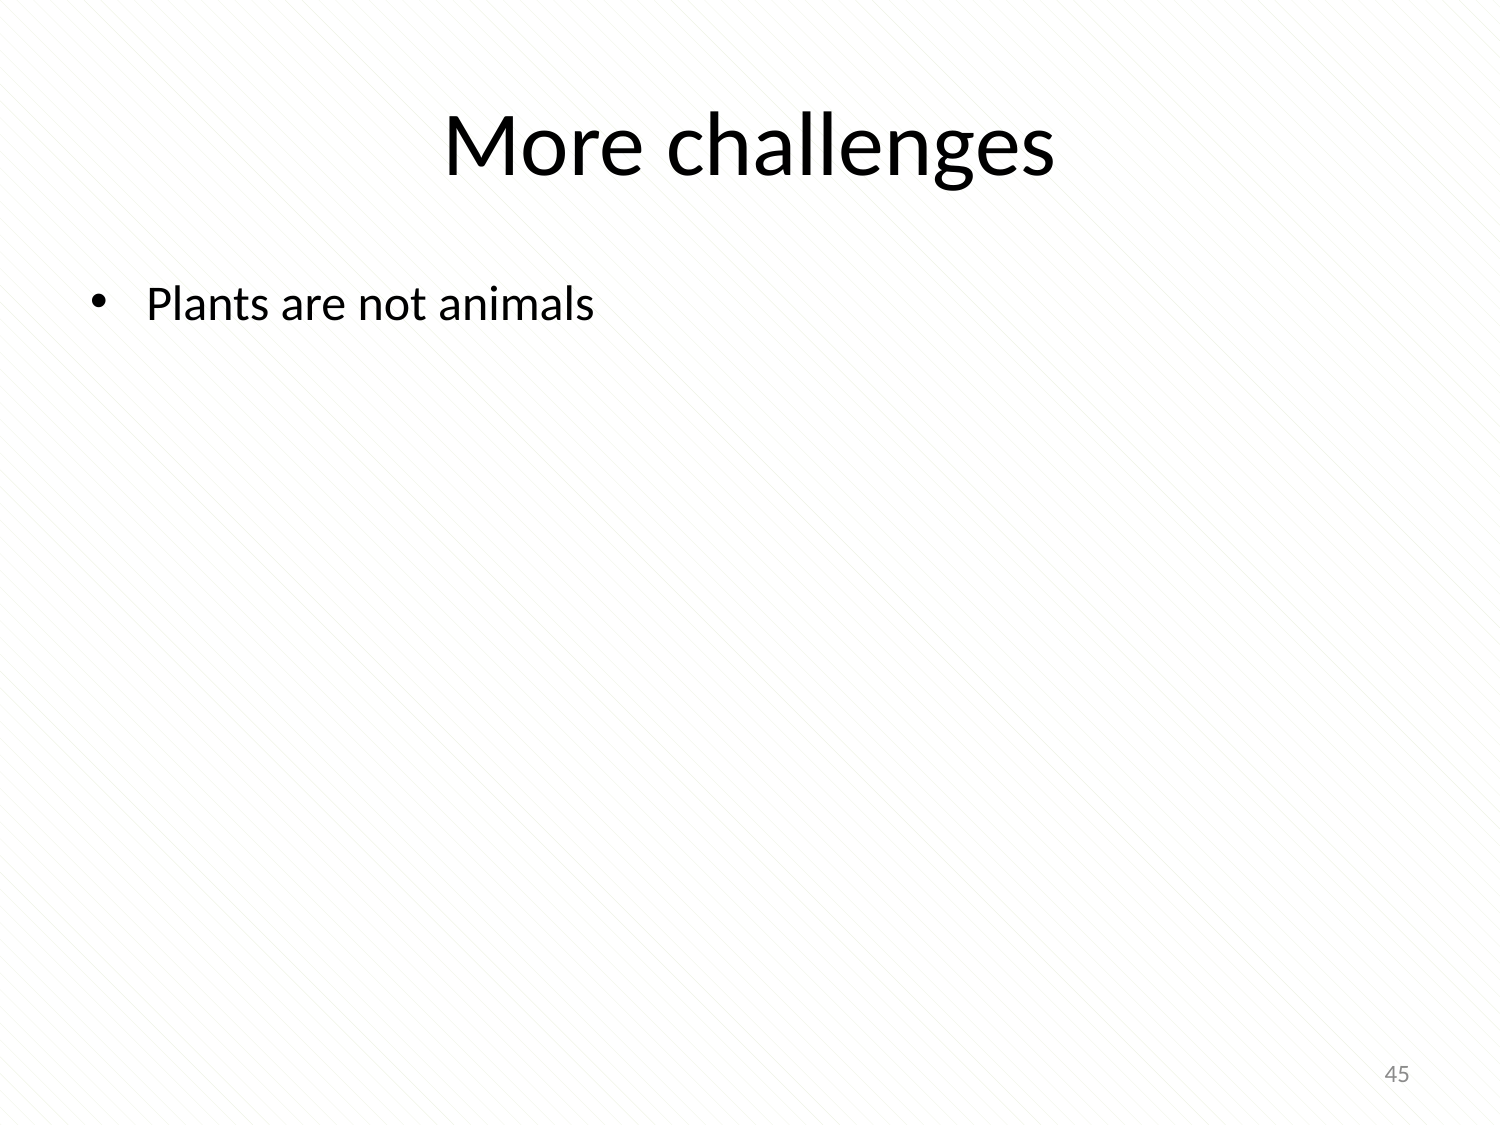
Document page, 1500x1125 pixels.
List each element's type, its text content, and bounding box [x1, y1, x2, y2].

title More challenges [75, 45, 1425, 233]
list Plants are not animals [75, 262, 1425, 1005]
slide_number 45 [1074, 1042, 1425, 1103]
